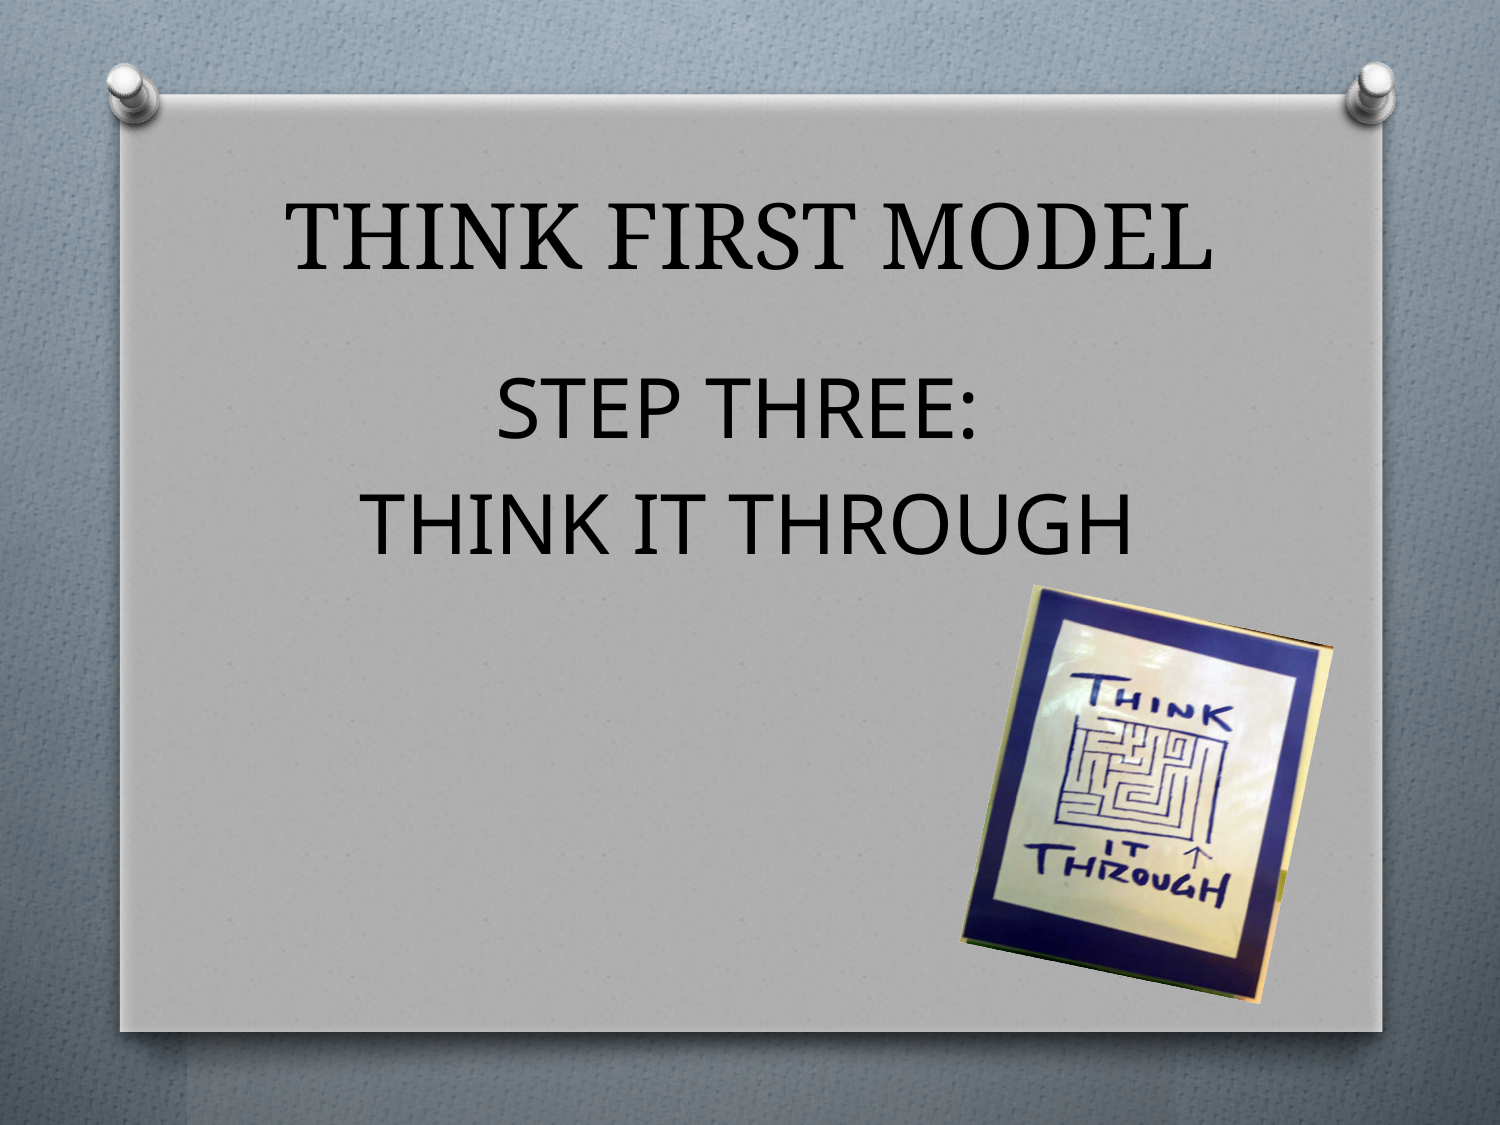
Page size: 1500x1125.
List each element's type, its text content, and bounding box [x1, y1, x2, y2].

title THINK FIRST MODEL [179, 134, 1323, 332]
picture [960, 611, 1333, 1003]
list STEP THREE: THINK IT THROUGH [240, 347, 1257, 939]
picture [75, 29, 198, 153]
picture [1317, 35, 1439, 156]
